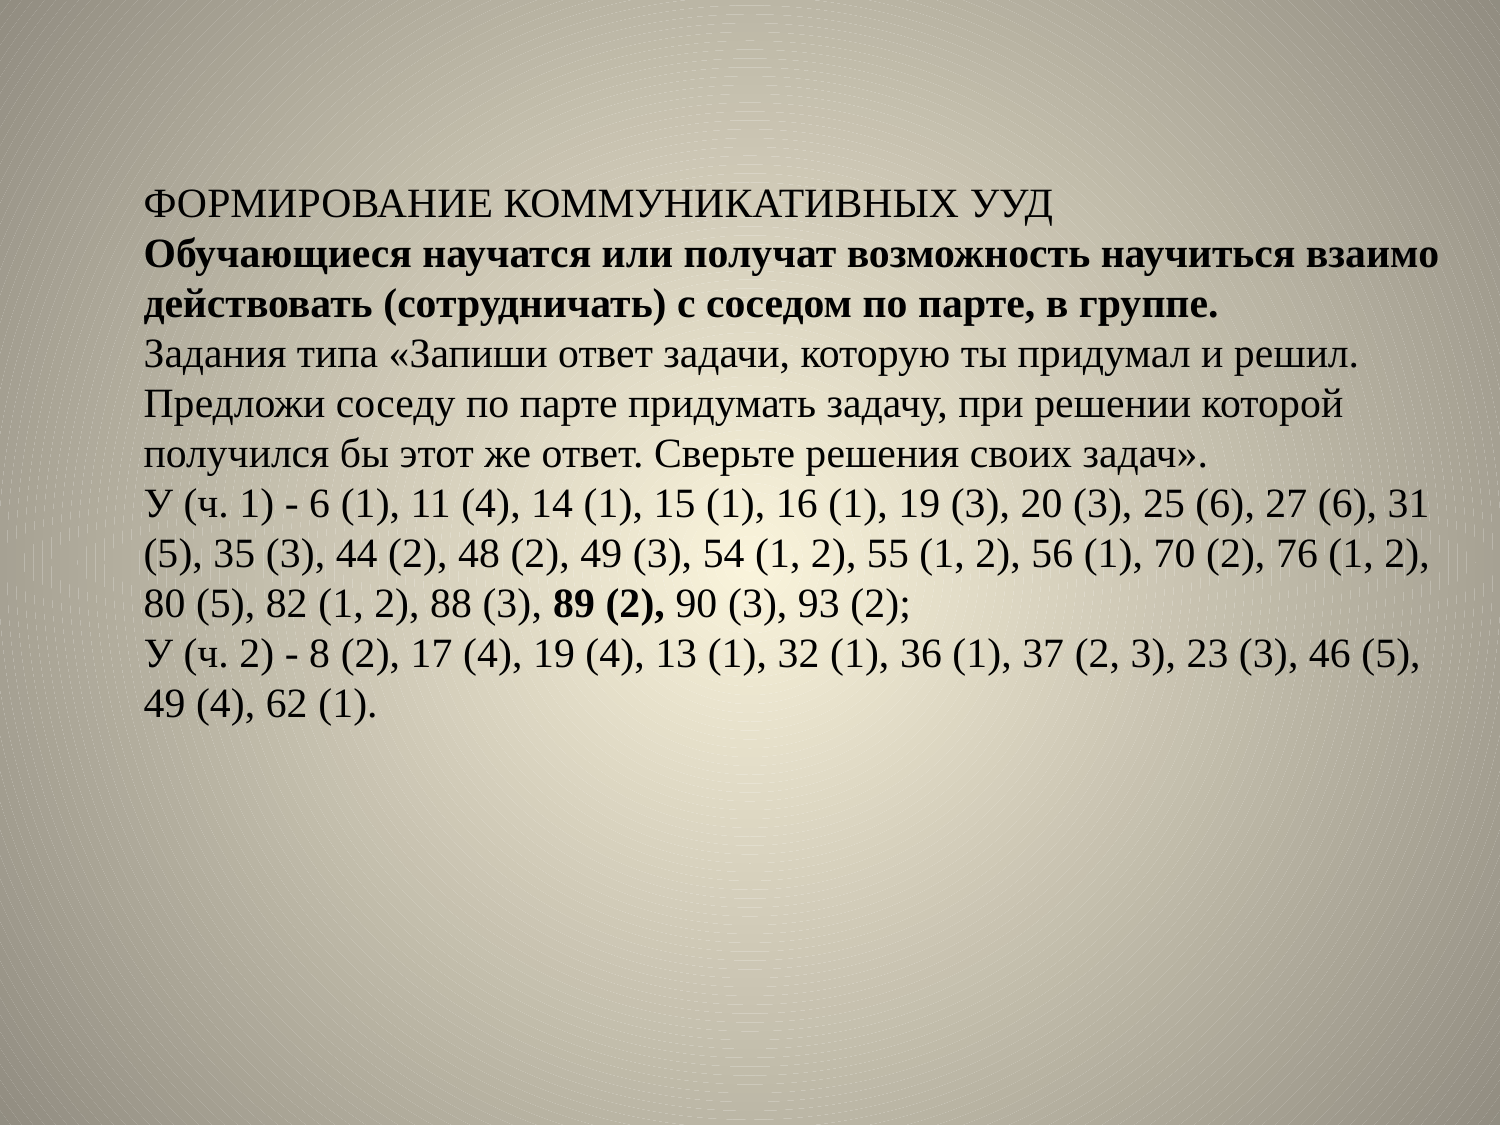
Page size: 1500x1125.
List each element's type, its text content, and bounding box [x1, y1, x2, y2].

text_box ФОРМИРОВАНИЕ КОММУНИКАТИВНЫХ УУД Обучающиеся научатся или получат возможность научиться взаимо­действовать (сотрудничать) с соседом по парте, в группе. Задания типа «Запиши ответ задачи, которую ты придумал и ре­шил. Предложи соседу по парте придумать задачу, при решении ко­торой получился бы этот же ответ. Сверьте решения своих задач». У (ч. 1) - 6 (1), 11 (4), 14 (1), 15 (1), 16 (1), 19 (3), 20 (3), 25 (6), 27 (6), 31 (5), 35 (3), 44 (2), 48 (2), 49 (3), 54 (1, 2), 55 (1, 2), 56 (1), 70 (2), 76 (1, 2), 80 (5), 82 (1, 2), 88 (3), 89 (2), 90 (3), 93 (2); У (ч. 2) - 8 (2), 17 (4), 19 (4), 13 (1), 32 (1), 36 (1), 37 (2, 3), 23 (3), 46 (5), 49 (4), 62 (1). [128, 168, 1465, 734]
